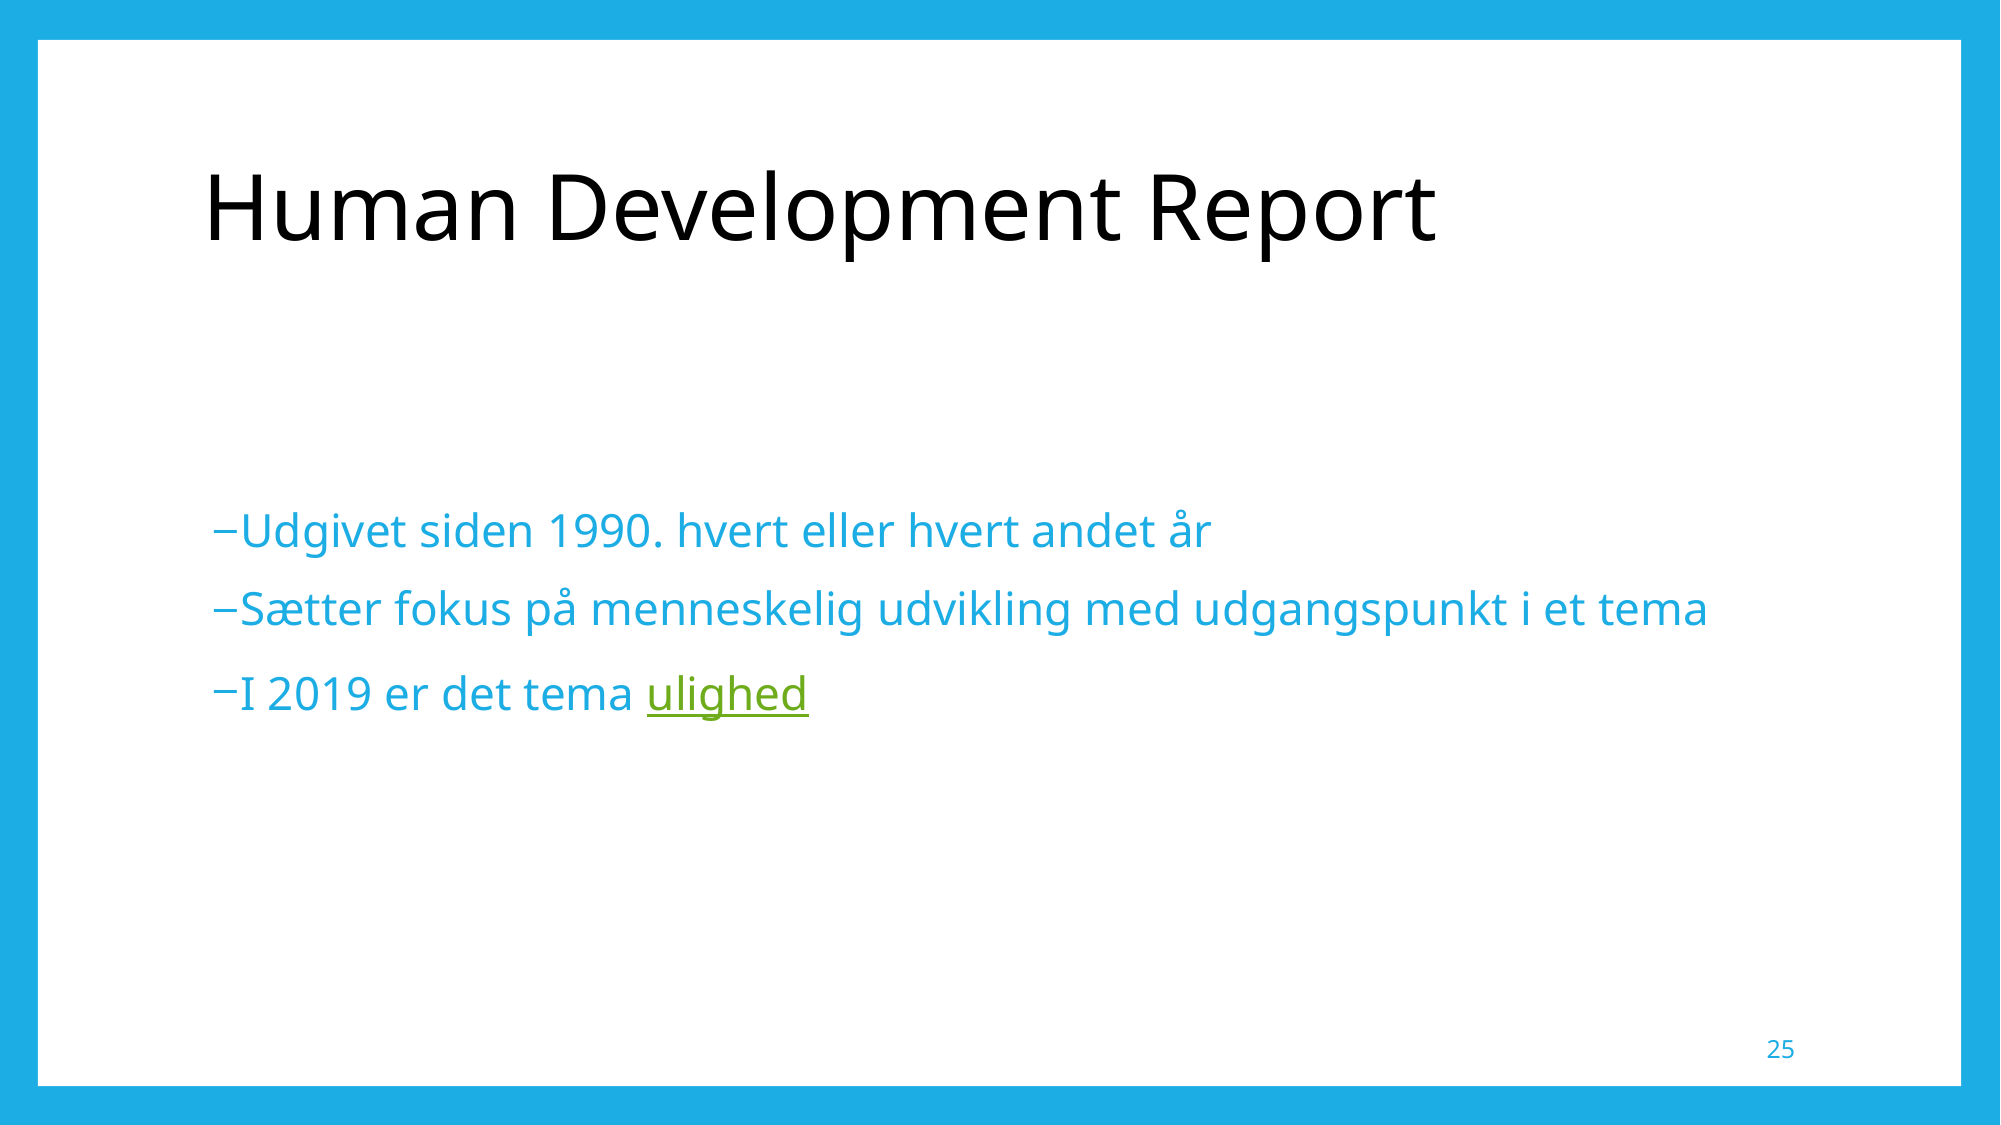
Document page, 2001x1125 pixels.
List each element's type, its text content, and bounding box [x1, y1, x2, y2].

list Udgivet siden 1990. hvert eller hvert andet år Sætter fokus på menneskelig udvikling med udgangspunkt i et tema I 2019 er det tema ulighed [187, 337, 1808, 1000]
slide_number 25 [1530, 1020, 1811, 1081]
title Human Development Report [187, 99, 1808, 323]
